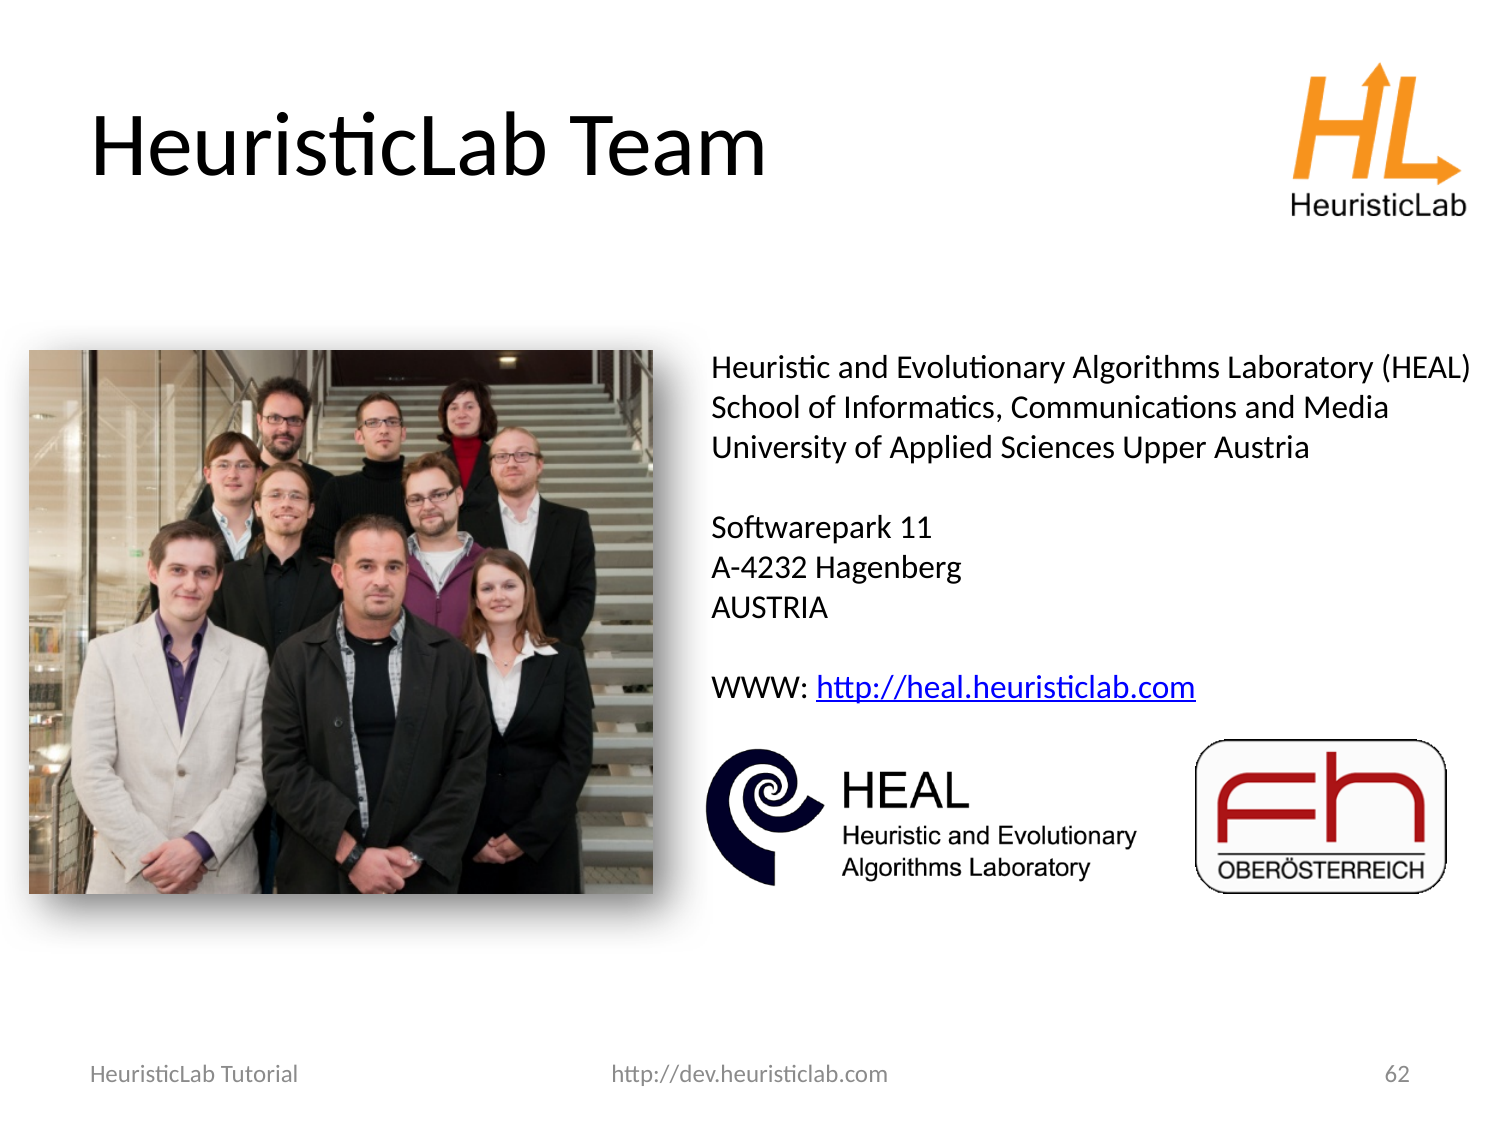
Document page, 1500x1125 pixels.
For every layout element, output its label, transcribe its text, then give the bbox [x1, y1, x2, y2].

slide_number HeuristicLab Tutorial [75, 1042, 425, 1103]
title HeuristicLab Team [75, 45, 1282, 233]
picture [29, 350, 653, 894]
picture [1194, 739, 1448, 894]
slide_number 62 [1074, 1042, 1425, 1103]
text_box Heuristic and Evolutionary Algorithms Laboratory (HEAL) School of Informatics, Communications and Media University of Applied Sciences Upper Austria Softwarepark 11 A-4232 Hagenberg AUSTRIA WWW: http://heal.heuristiclab.com [696, 338, 1500, 713]
picture [1281, 27, 1474, 244]
footer http://dev.heuristiclab.com [512, 1042, 988, 1103]
picture [702, 745, 1141, 889]
